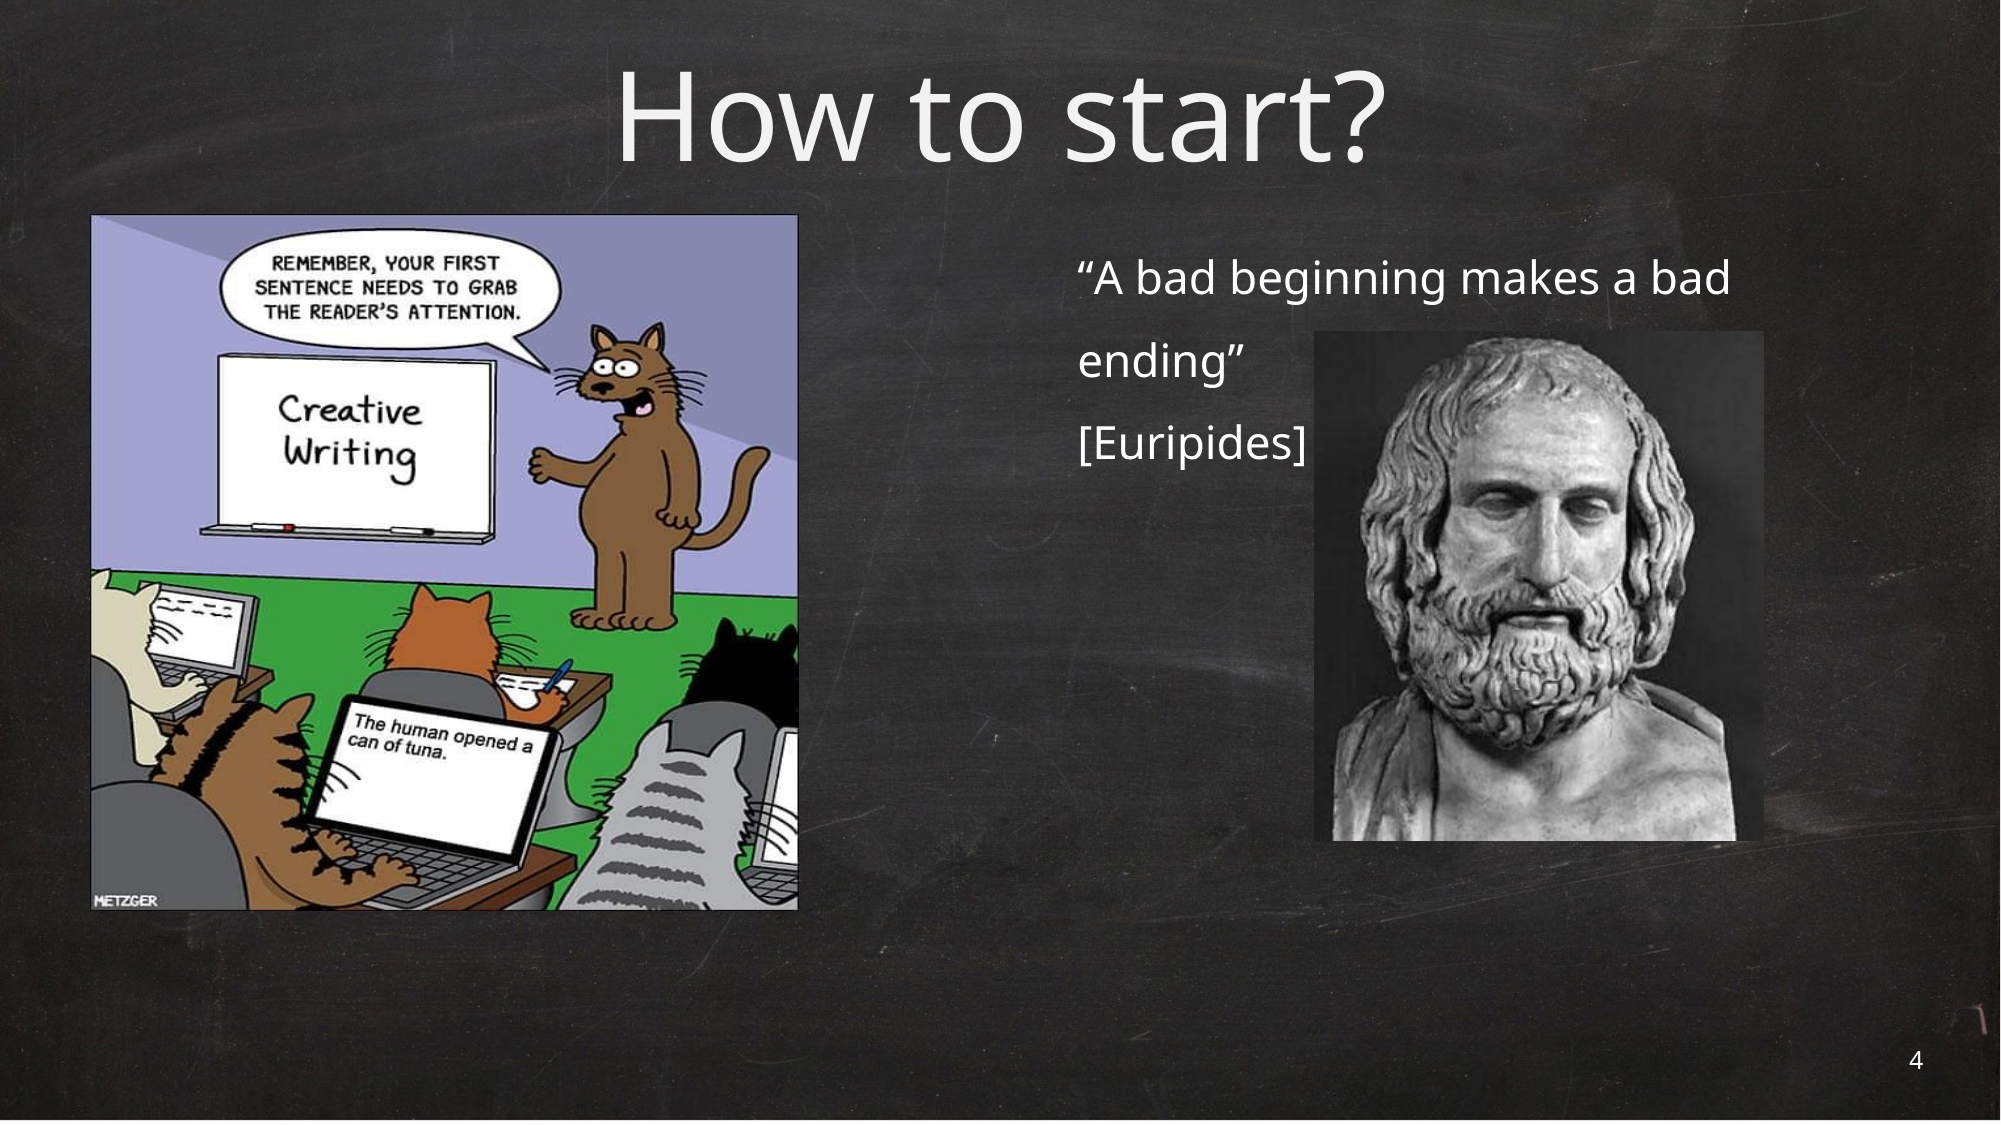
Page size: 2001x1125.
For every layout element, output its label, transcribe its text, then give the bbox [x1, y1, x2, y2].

text_box “A bad beginning makes a bad ending” [Euripides] [1062, 214, 1845, 477]
title How to start? [60, 28, 1940, 197]
picture [0, 0, 2001, 1125]
slide_number 4 [1588, 1031, 1939, 1092]
